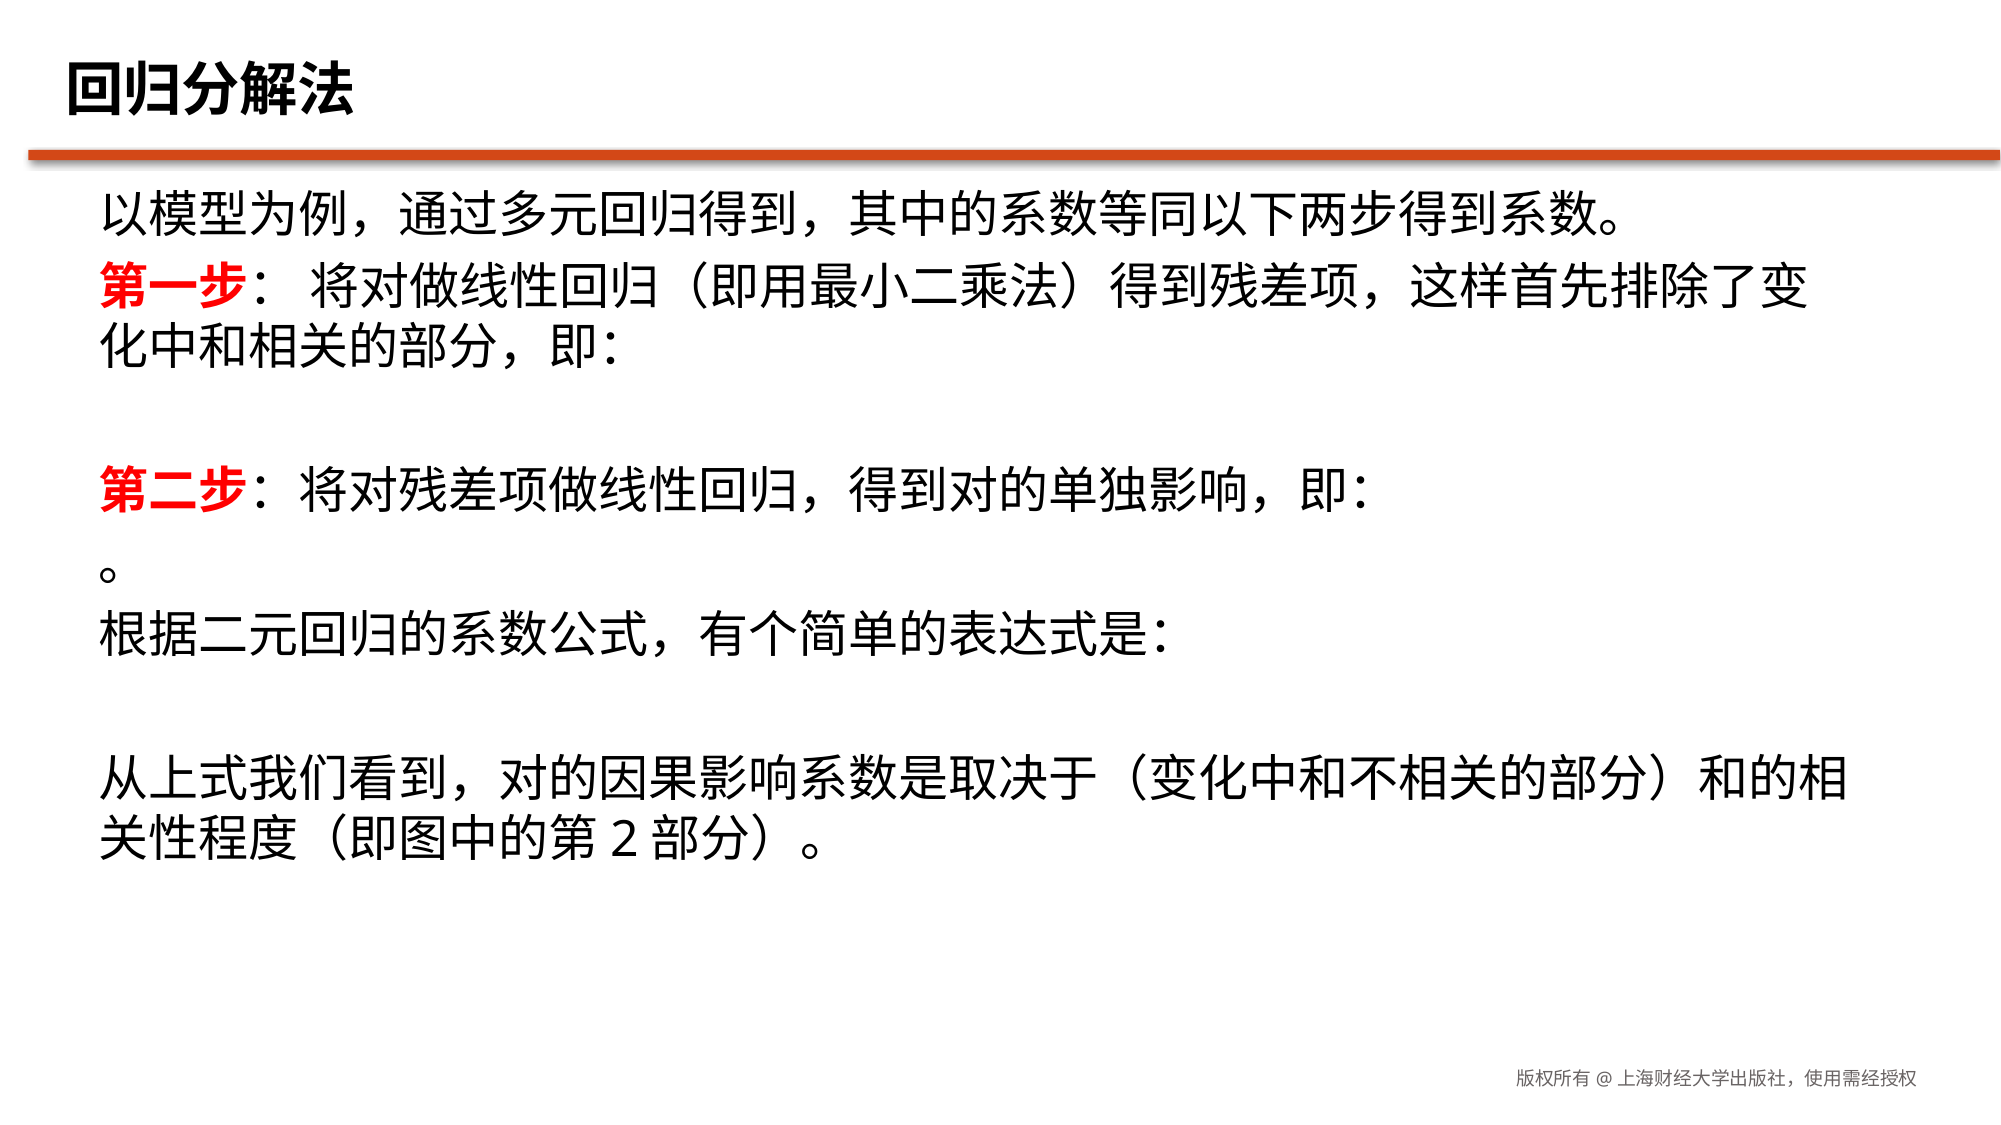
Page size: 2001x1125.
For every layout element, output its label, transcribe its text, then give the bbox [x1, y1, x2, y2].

footer 版权所有@上海财经大学出版社，使用需经授权 [1483, 1046, 1950, 1109]
title 回归分解法 [50, 50, 1825, 138]
